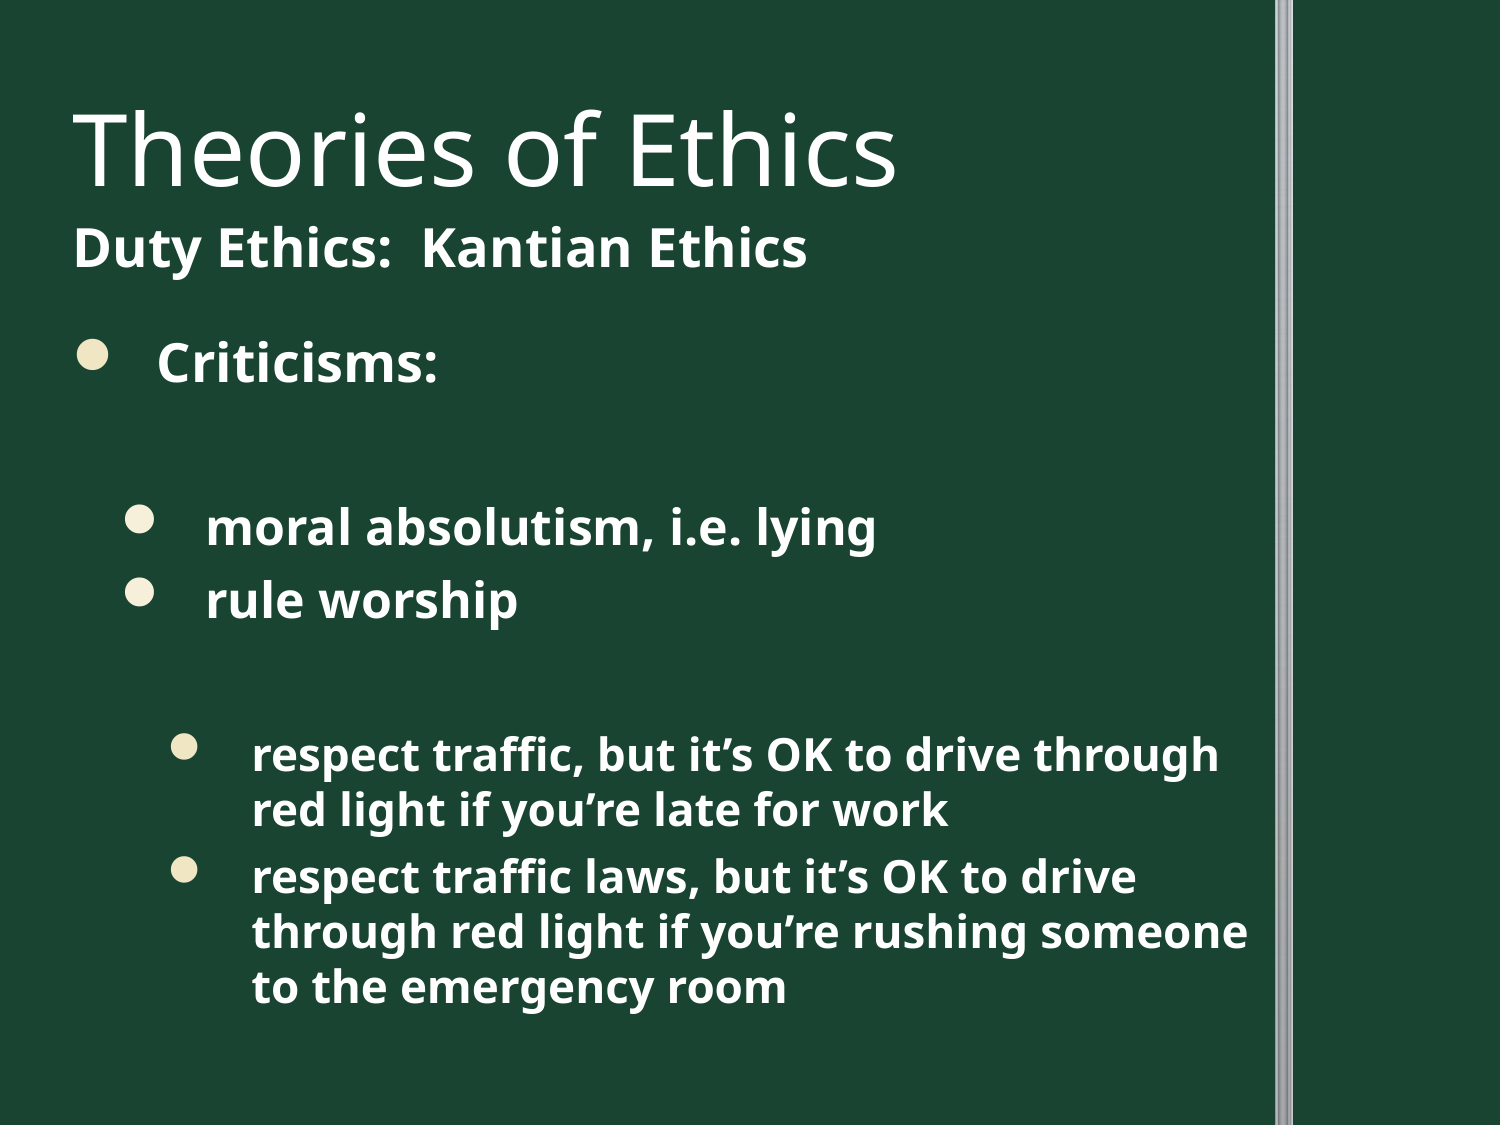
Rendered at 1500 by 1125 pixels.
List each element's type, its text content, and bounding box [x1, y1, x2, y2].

picture [1275, 0, 1293, 1125]
title Theories of Ethics [57, 86, 1220, 206]
list Duty Ethics: Kantian Ethics Criticisms: moral absolutism, i.e. lying rule worship respect traffic, but it’s OK to drive through red light if you’re late for work respect traffic laws, but it’s OK to drive through red light if you’re rushing someone to the emergency room [57, 206, 1268, 1125]
